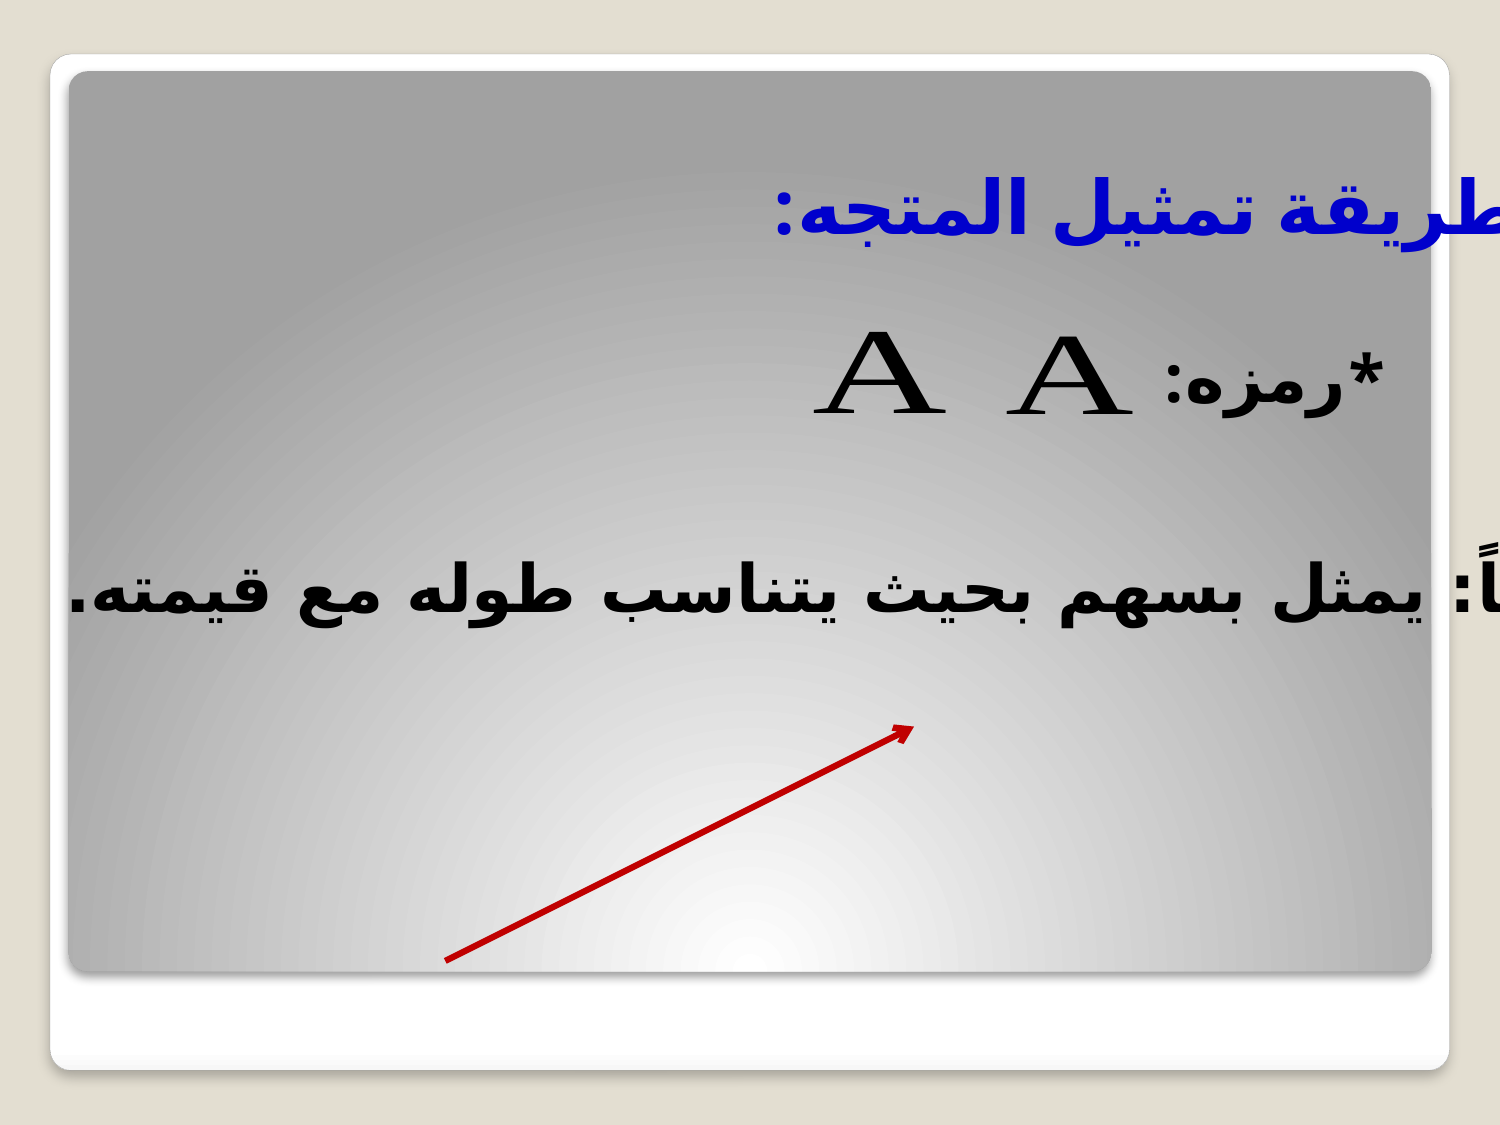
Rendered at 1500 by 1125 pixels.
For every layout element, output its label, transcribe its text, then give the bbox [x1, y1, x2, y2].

text_box طريقة تمثيل المتجه: [758, 151, 1500, 257]
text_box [445, 726, 915, 962]
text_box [978, 306, 1173, 435]
text_box *تمثيله بيانياً: يمثل بسهم بحيث يتناسب طوله مع قيمته. [50, 538, 1500, 713]
text_box *رمزه: [1148, 328, 1402, 503]
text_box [783, 269, 987, 434]
